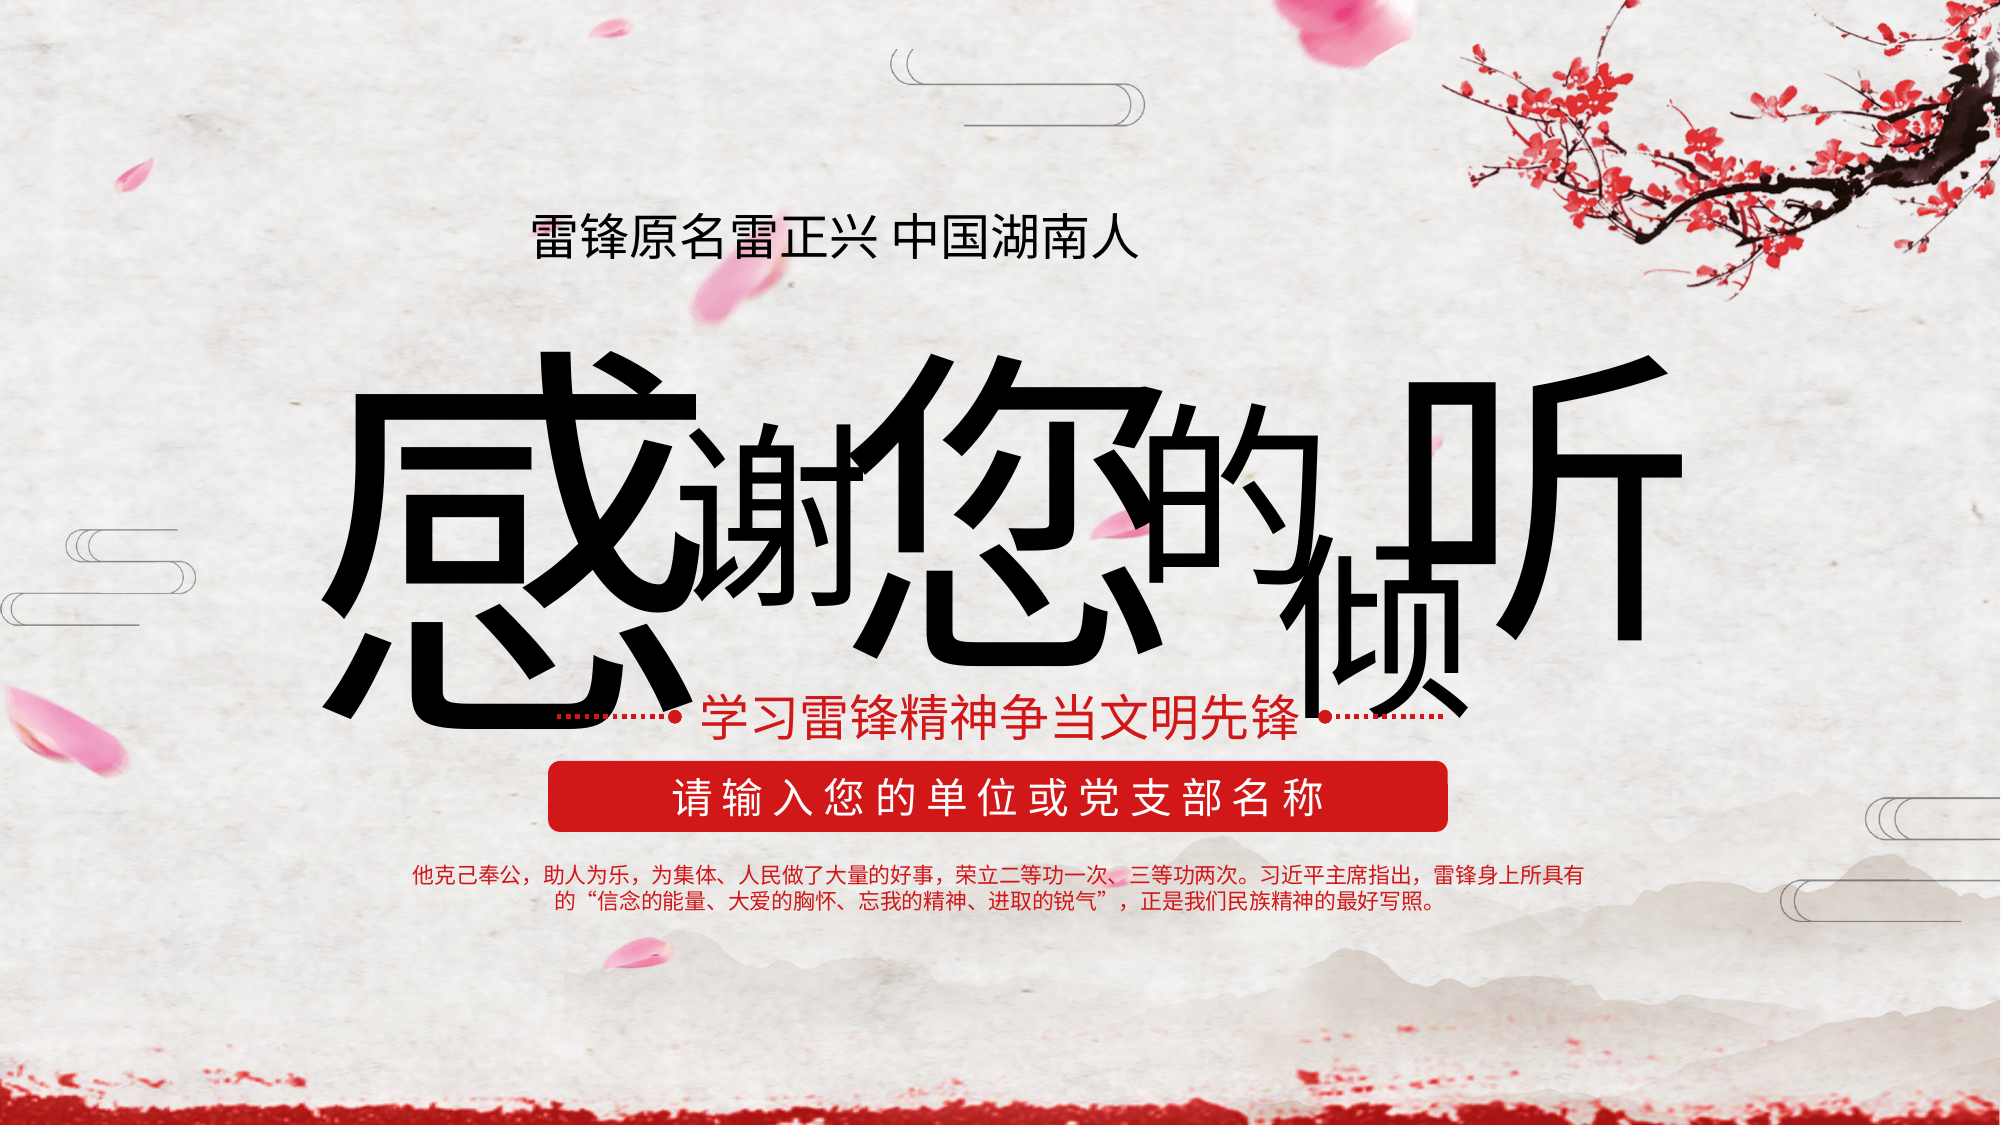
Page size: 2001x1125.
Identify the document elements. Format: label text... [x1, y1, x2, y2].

picture [0, 0, 2001, 1125]
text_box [285, 278, 1716, 797]
text_box 请 输 入 您 的 单 位 或 党 支 部 名 称 [546, 804, 1450, 835]
text_box 他克己奉公，助人为乐，为集体、人民做了大量的好事，荣立二等功一次、三等功两次。习近平主席指出，雷锋身上所具有的“信念的能量、大爱的胸怀、忘我的精神、进取的锐气”，正是我们民族精神的最好写照。 [397, 853, 1603, 922]
text_box 雷锋原名雷正兴 中国湖南人 [514, 198, 1486, 274]
